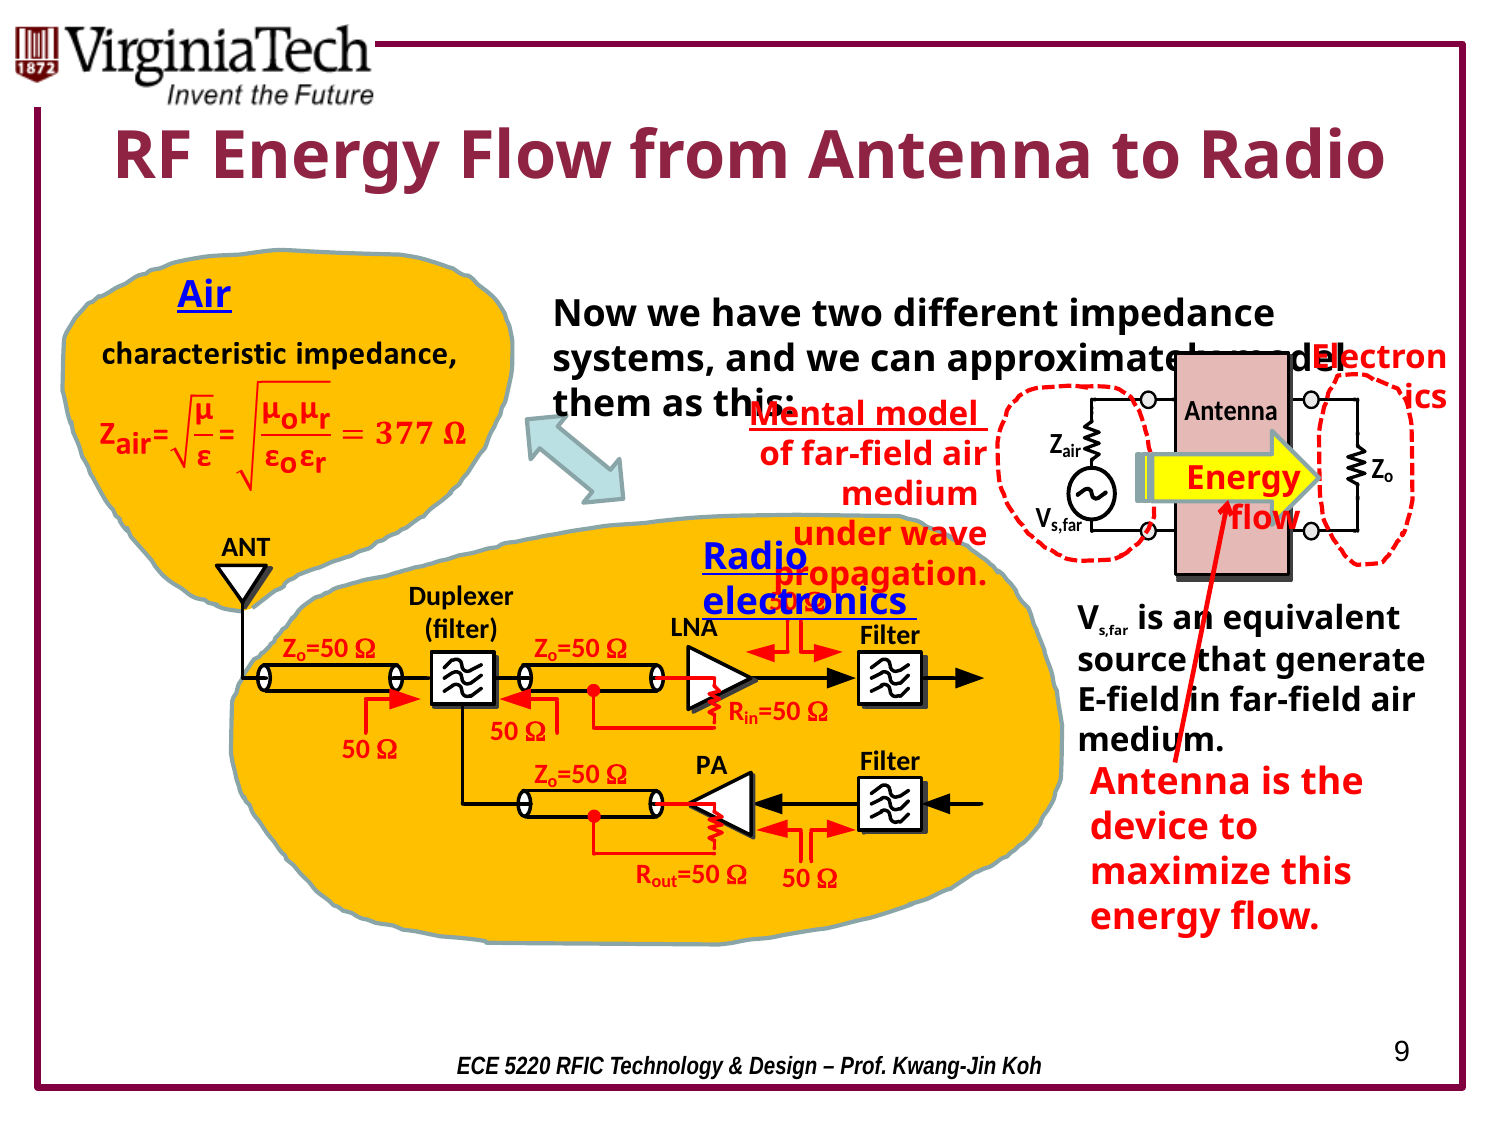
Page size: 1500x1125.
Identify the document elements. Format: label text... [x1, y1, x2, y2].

text_box Now we have two different impedance systems, and we can approximately model them as this: [537, 281, 1388, 432]
text_box Vs,far is an equivalent source that generate E-field in far-field air medium. [1232, 588, 1463, 765]
text_box Electronics [1287, 327, 1463, 423]
text_box Air [162, 262, 263, 323]
text_box Vs,far is an equivalent source that generate E-field in far-field air medium. [1062, 596, 1169, 765]
text_box Antenna is the device to maximize this energy flow. [1074, 749, 1400, 945]
text_box [991, 571, 1064, 869]
text_box Mental model of far-field air medium under wave propagation. [615, 384, 1003, 600]
text_box [78, 325, 488, 500]
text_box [210, 523, 988, 901]
text_box [102, 500, 446, 603]
text_box [1003, 395, 1017, 523]
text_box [1022, 344, 1426, 588]
text_box [335, 908, 908, 947]
title RF Energy Flow from Antenna to Radio [75, 104, 1425, 213]
slide_number 9 [1074, 1024, 1425, 1103]
picture [15, 24, 375, 107]
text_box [1174, 499, 1229, 763]
text_box [524, 416, 615, 505]
text_box [60, 247, 515, 450]
